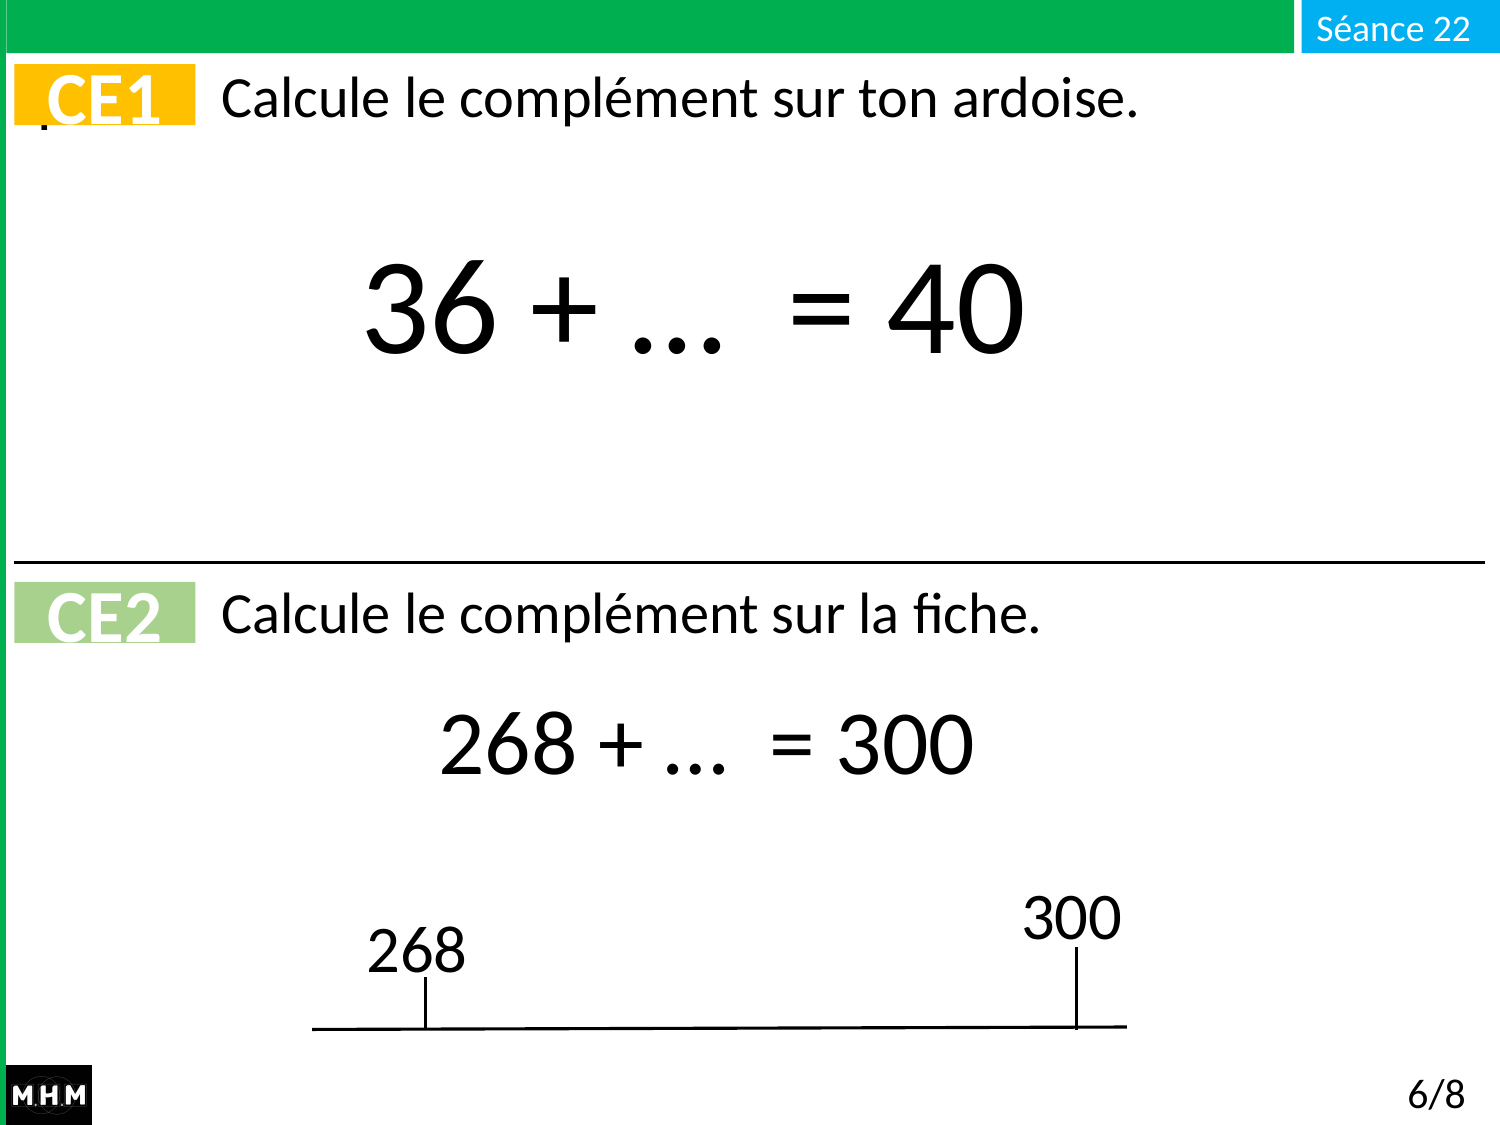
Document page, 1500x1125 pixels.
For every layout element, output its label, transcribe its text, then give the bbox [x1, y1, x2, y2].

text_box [312, 865, 1188, 1031]
text_box CE1 [13, 63, 196, 126]
title Calcule le complément sur ton ardoise. [206, 54, 1500, 144]
text_box Calcule le complément sur la fiche. [206, 570, 1500, 659]
text_box CE2 [13, 581, 196, 644]
text_box 36 + … = 40 [345, 209, 1280, 389]
list 6/8 [1373, 1064, 1500, 1125]
picture [6, 1065, 92, 1125]
text_box 268 + … = 300 [387, 675, 1007, 801]
